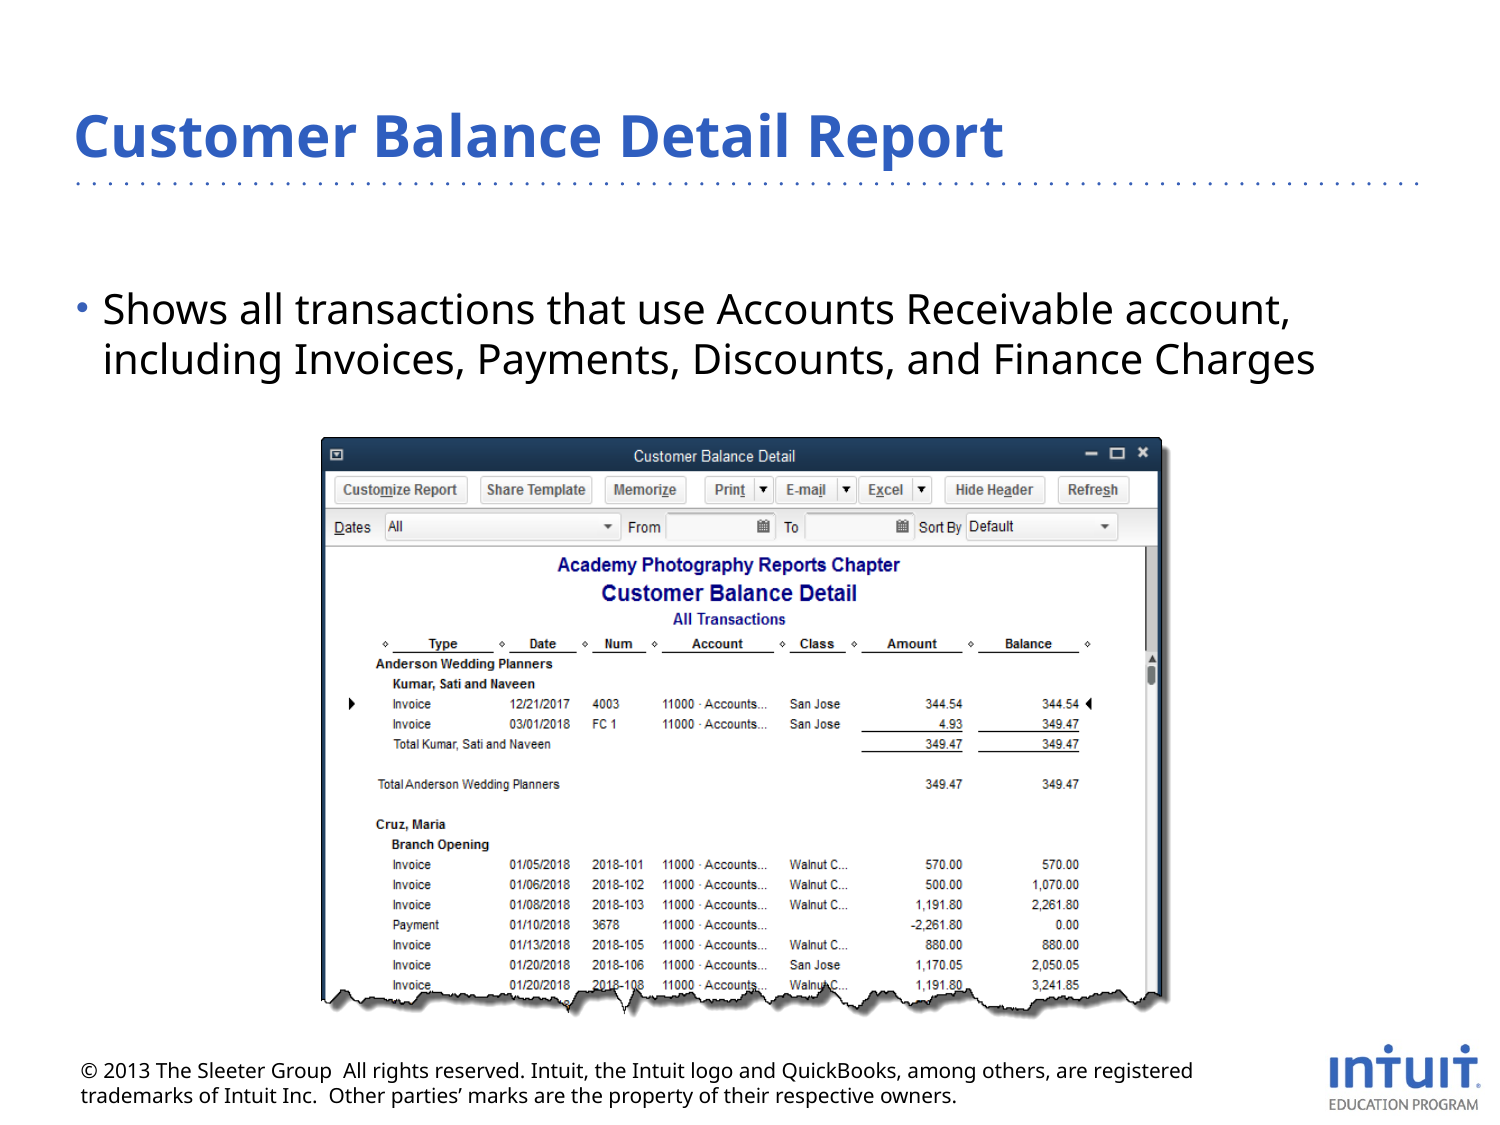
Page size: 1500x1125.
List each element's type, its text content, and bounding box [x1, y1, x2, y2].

title Customer Balance Detail Report [73, 62, 1424, 169]
picture [1325, 1039, 1485, 1116]
picture [321, 437, 1179, 1038]
list Shows all transactions that use Accounts Receivable account, including Invoices, Payments, Discounts, and Finance Charges [75, 275, 1425, 1018]
